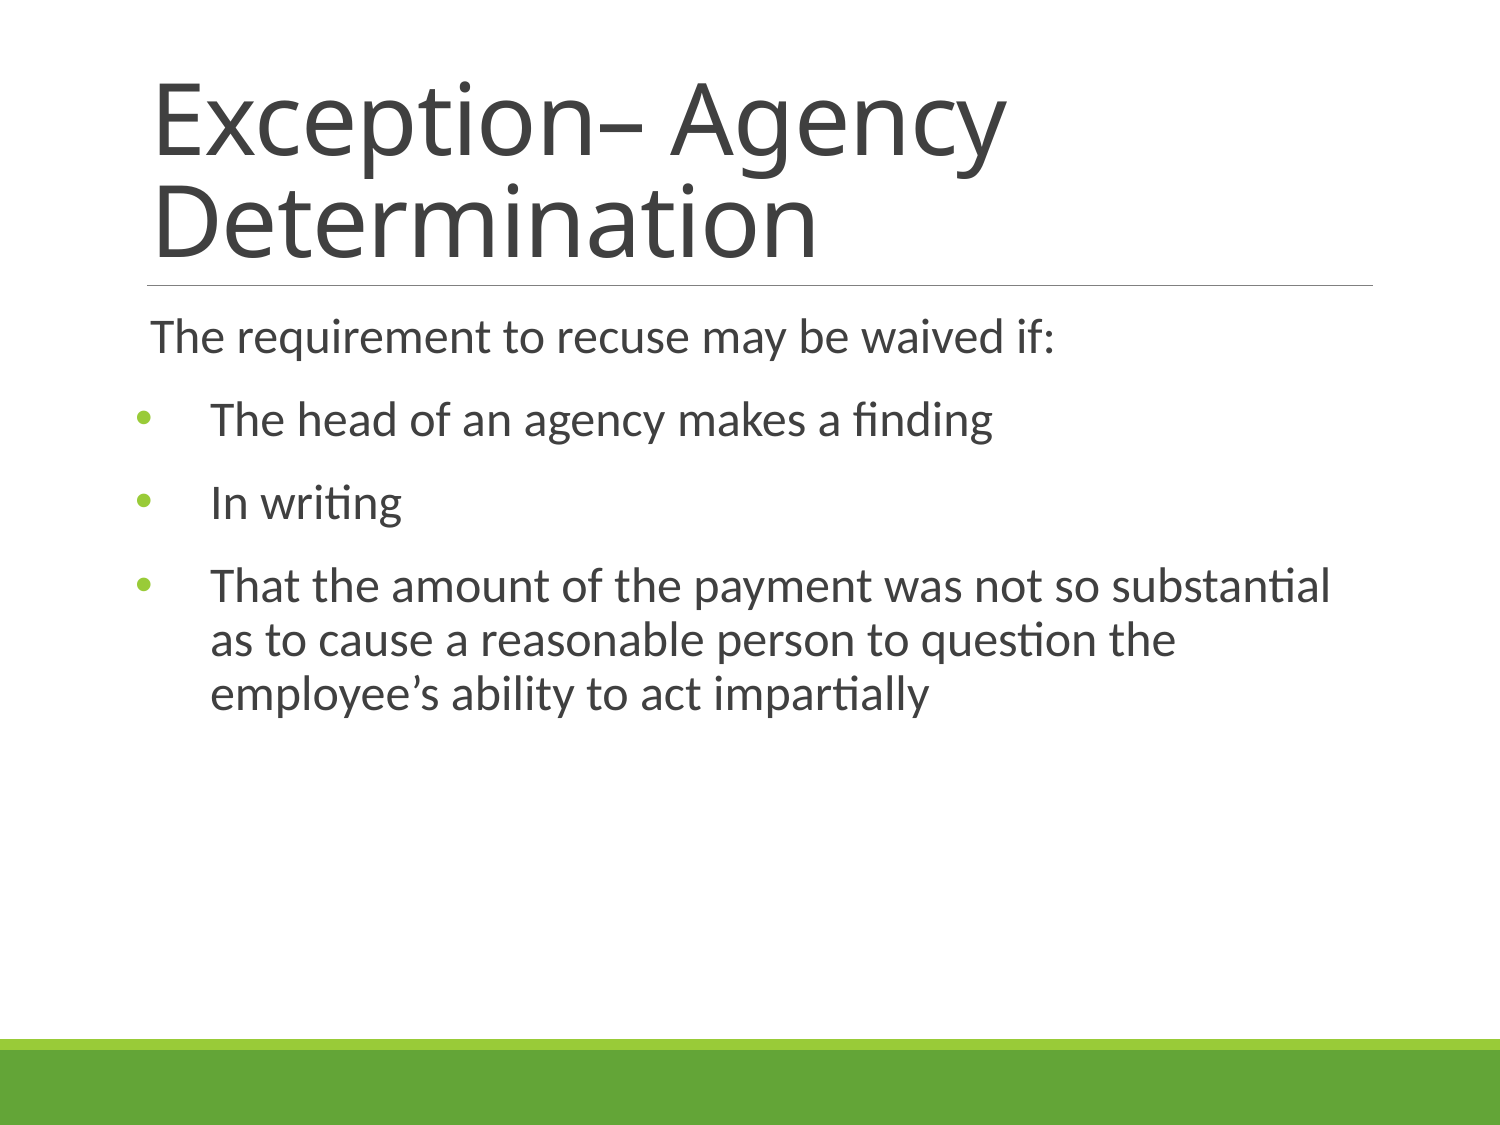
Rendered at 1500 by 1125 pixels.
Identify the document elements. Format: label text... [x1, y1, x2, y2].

list The requirement to recuse may be waived if: The head of an agency makes a finding In writing That the amount of the payment was not so substantial as to cause a reasonable person to question the employee’s ability to act impartially [135, 302, 1373, 963]
title Exception– Agency Determination [135, 47, 1373, 285]
